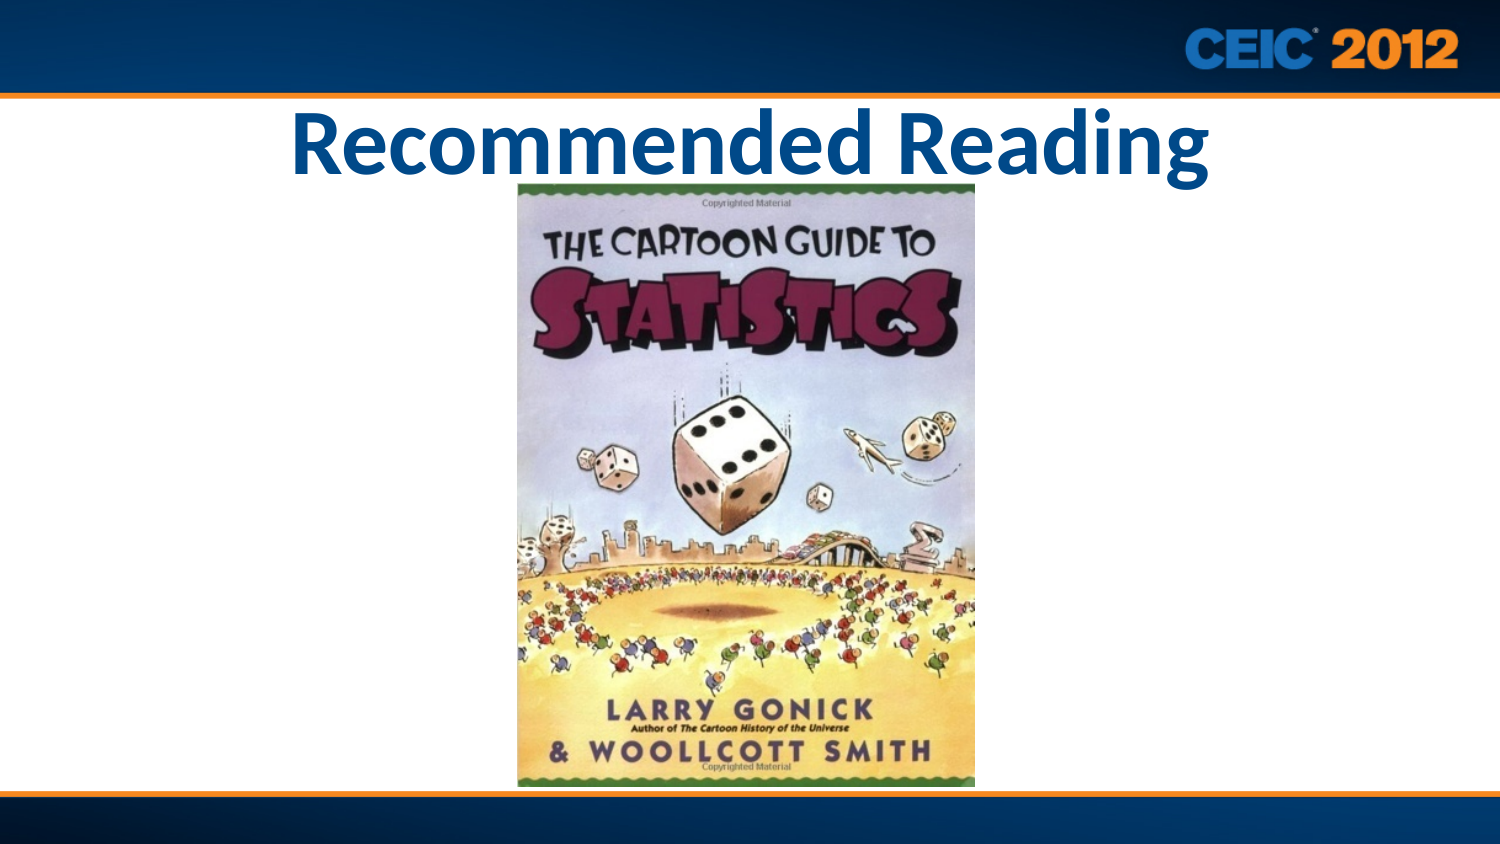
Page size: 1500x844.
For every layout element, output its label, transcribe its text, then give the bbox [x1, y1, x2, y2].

picture [0, 0, 1500, 81]
picture [0, 182, 1500, 844]
title Recommended Reading [0, 81, 1500, 195]
